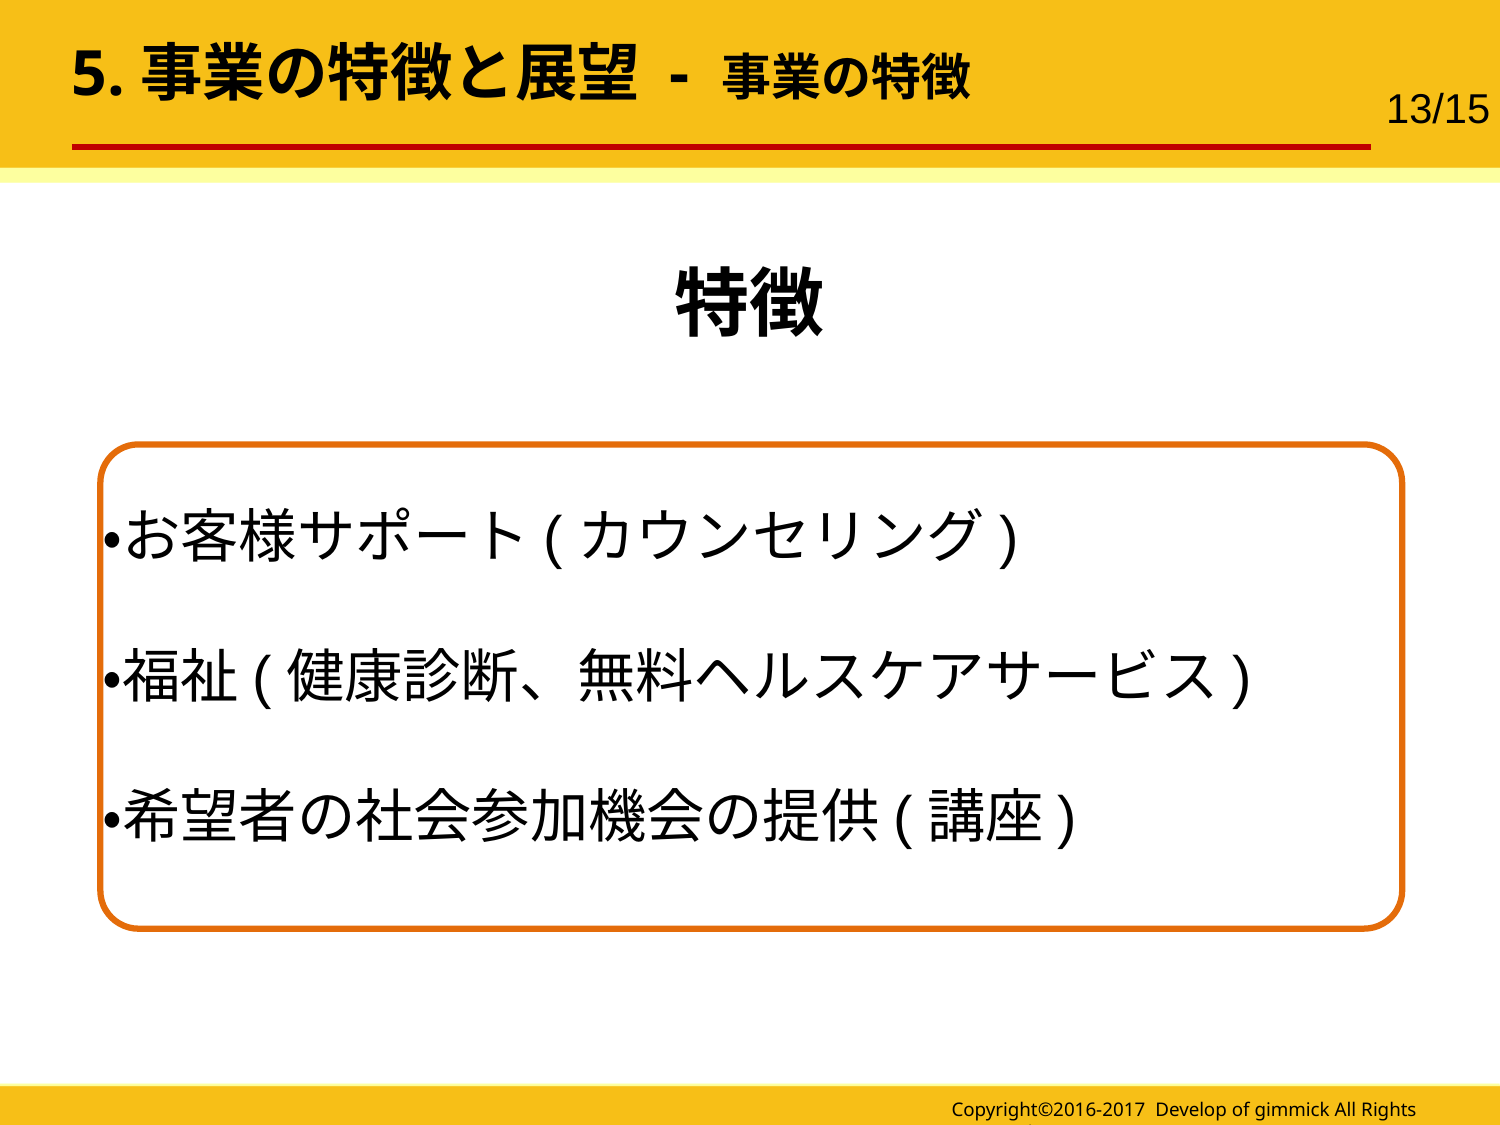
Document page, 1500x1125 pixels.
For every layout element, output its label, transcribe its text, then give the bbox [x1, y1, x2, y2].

text_box [99, 443, 1404, 930]
picture [0, 0, 1500, 1125]
text_box ・お客様サポート(カウンセリング) ・福祉(健康診断、無料ヘルスケアサービス) ・希望者の社会参加機会の提供(講座) [87, 491, 99, 857]
text_box 13/15 [1371, 74, 1500, 140]
text_box 特徴 [440, 238, 1060, 353]
text_box Copyright©2016-2017 Develop of gimmick All Rights Reserved. [951, 1098, 1500, 1125]
text_box 5.事業の特徴と展望 - 事業の特徴 [71, 41, 1372, 110]
